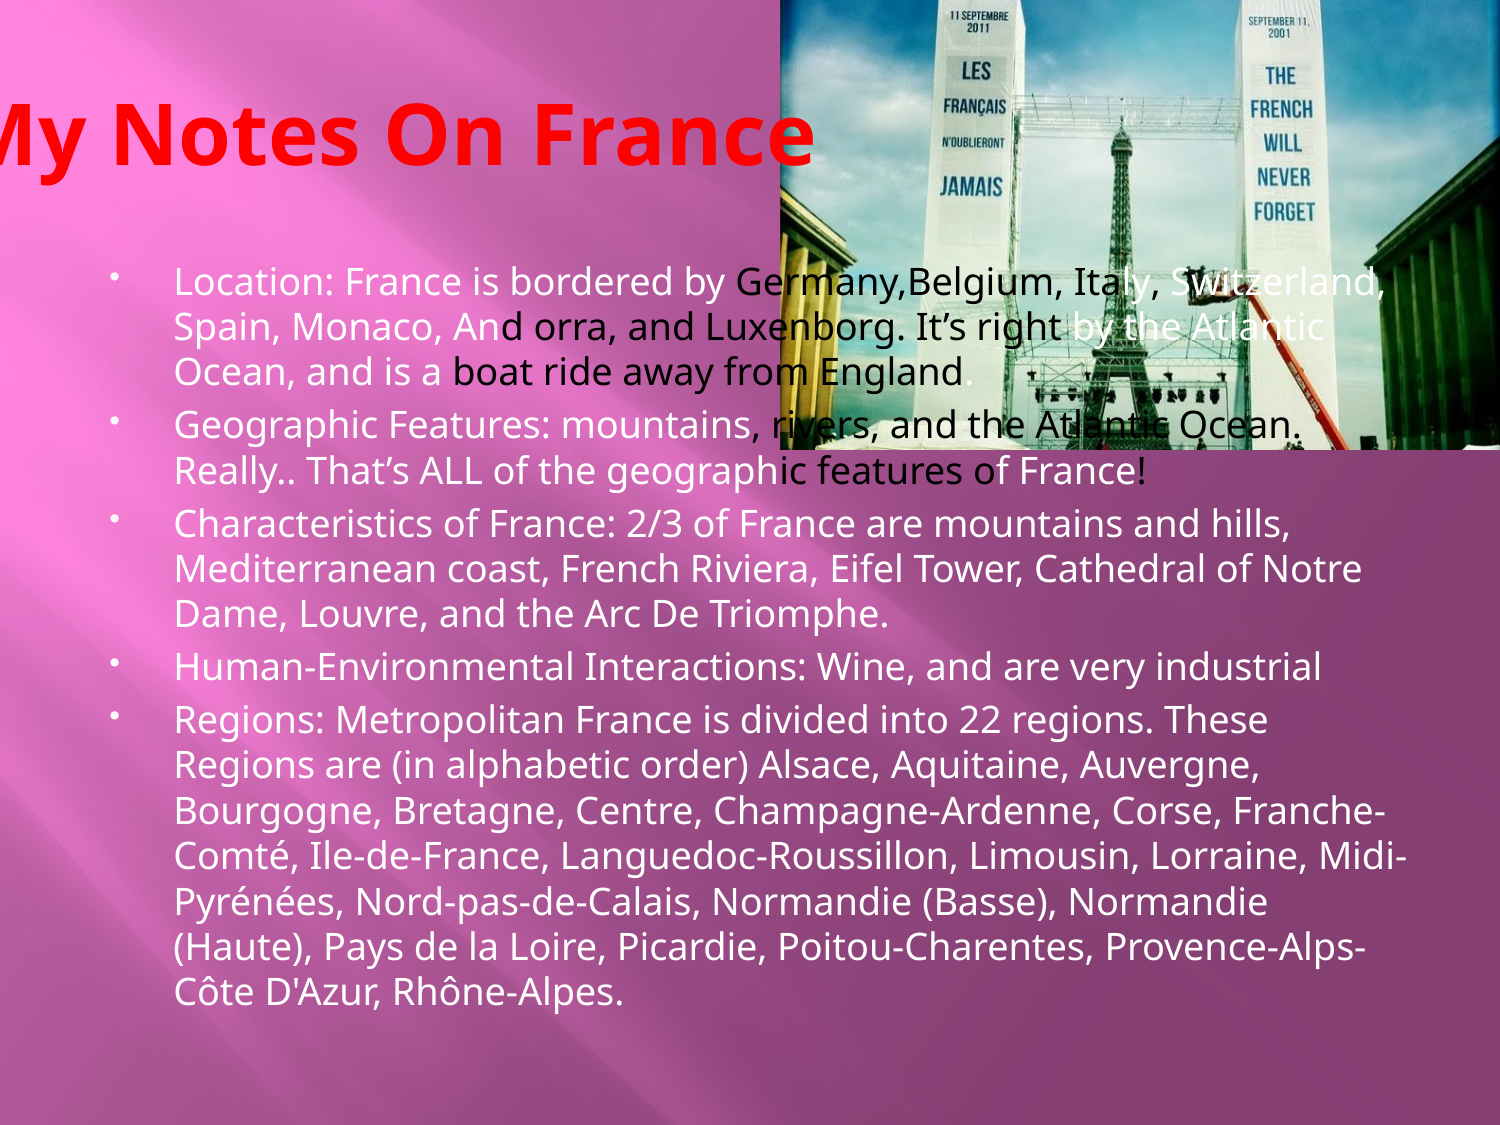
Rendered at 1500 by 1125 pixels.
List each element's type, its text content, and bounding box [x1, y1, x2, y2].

title My Notes On France [0, 37, 779, 225]
list Location: France is bordered by Germany,Belgium, Italy, Switzerland, Spain, Monaco, And orra, and Luxenborg. It’s right by the Atlantic Ocean, and is a boat ride away from England. Geographic Features: mountains, rivers, and the Atlantic Ocean. Really.. That’s ALL of the geographic features of France! Characteristics of France: 2/3 of France are mountains and hills, Mediterranean coast, French Riviera, Eifel Tower, Cathedral of Notre Dame, Louvre, and the Arc De Triomphe. Human-Environmental Interactions: Wine, and are very industrial Regions: Metropolitan France is divided into 22 regions. These Regions are (in alphabetic order) Alsace, Aquitaine, Auvergne, Bourgogne, Bretagne, Centre, Champagne-Ardenne, Corse, Franche-Comté, Ile-de-France, Languedoc-Roussillon, Limousin, Lorraine, Midi-Pyrénées, Nord-pas-de-Calais, Normandie (Basse), Normandie (Haute), Pays de la Loire, Picardie, Poitou-Charentes, Provence-Alps-Côte D'Azur, Rhône-Alpes. [75, 249, 1425, 1023]
picture [779, 0, 1500, 451]
